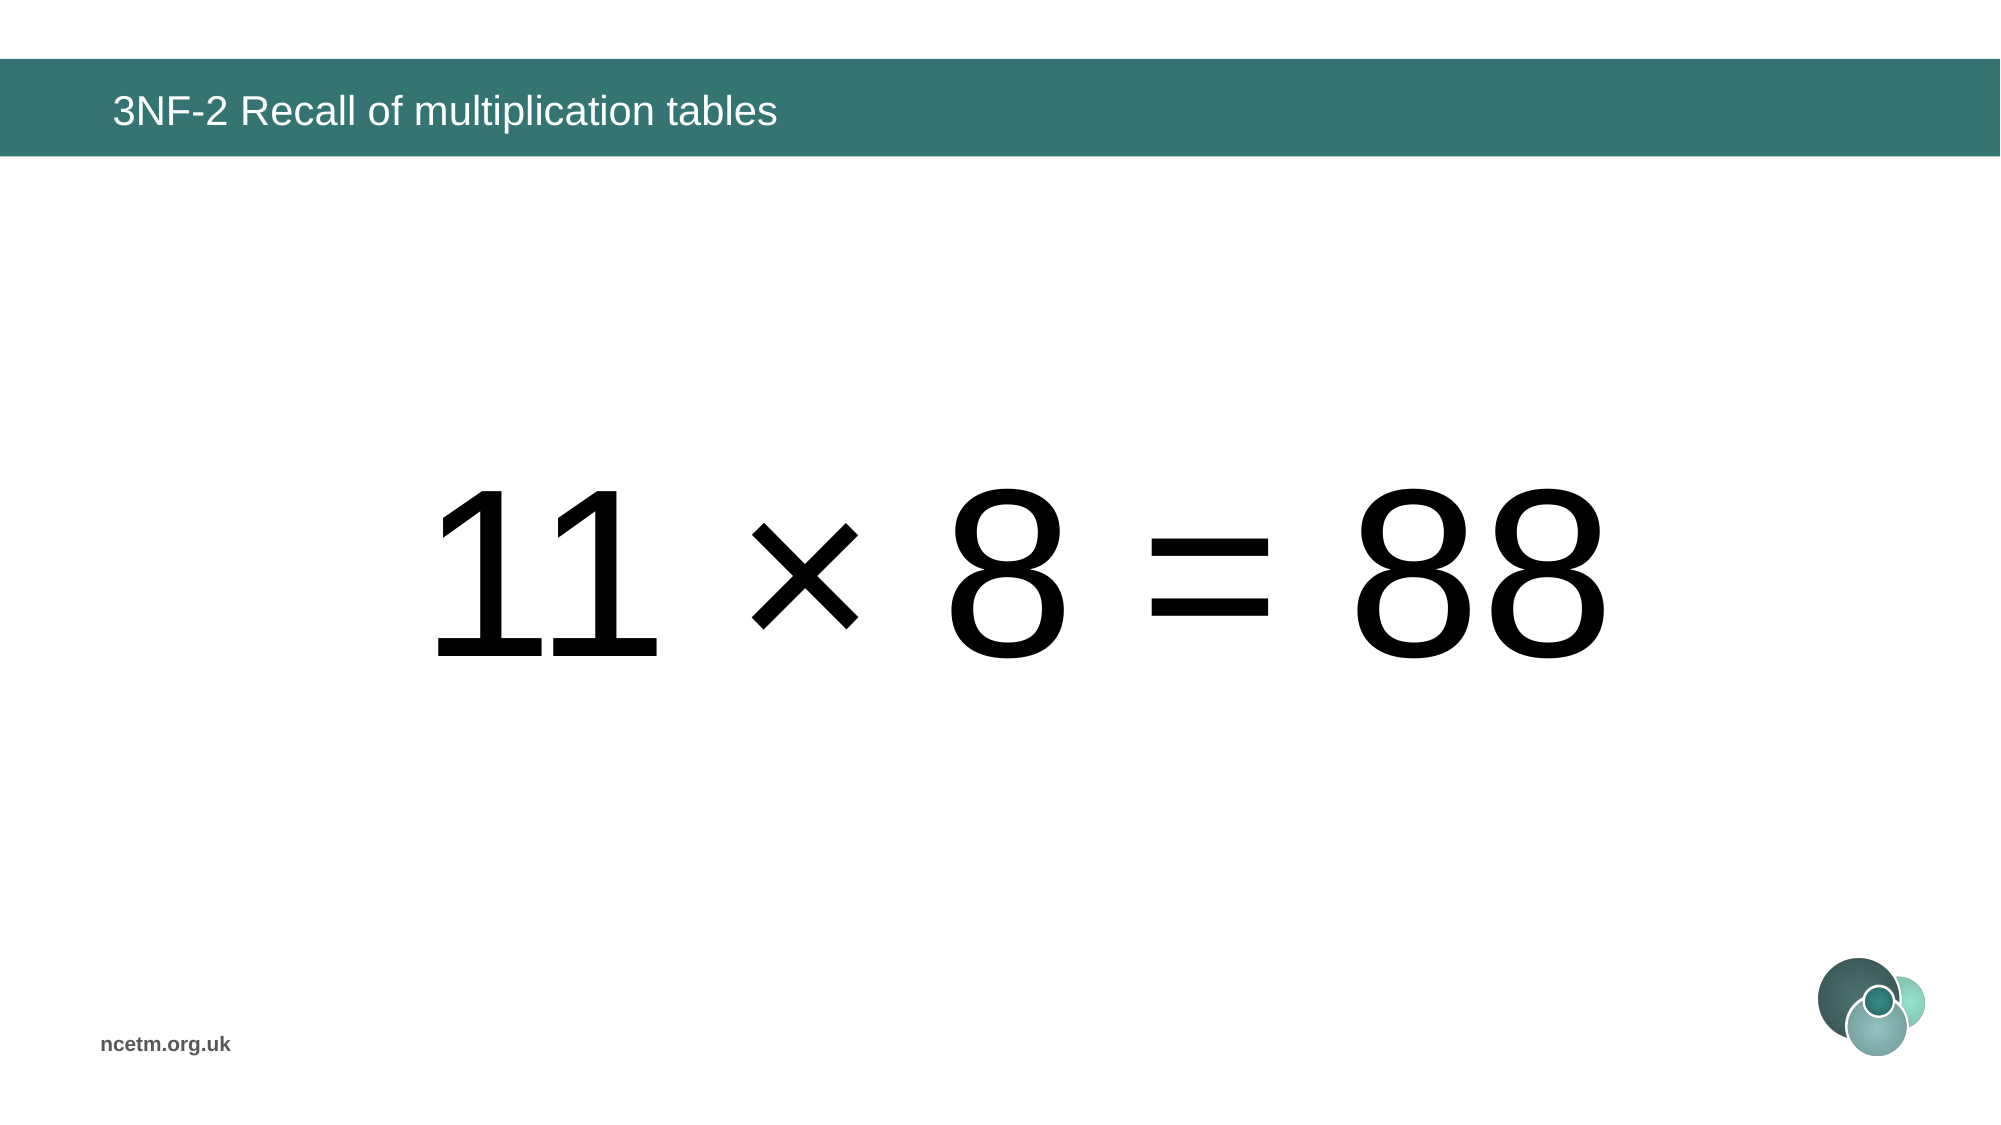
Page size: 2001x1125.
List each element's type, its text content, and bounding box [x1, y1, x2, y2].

title 3NF-2 Recall of multiplication tables [97, 76, 1945, 147]
text_box 88 [1333, 409, 1630, 712]
picture [1818, 958, 1925, 1056]
text_box 11 × 8 = [405, 409, 1333, 712]
